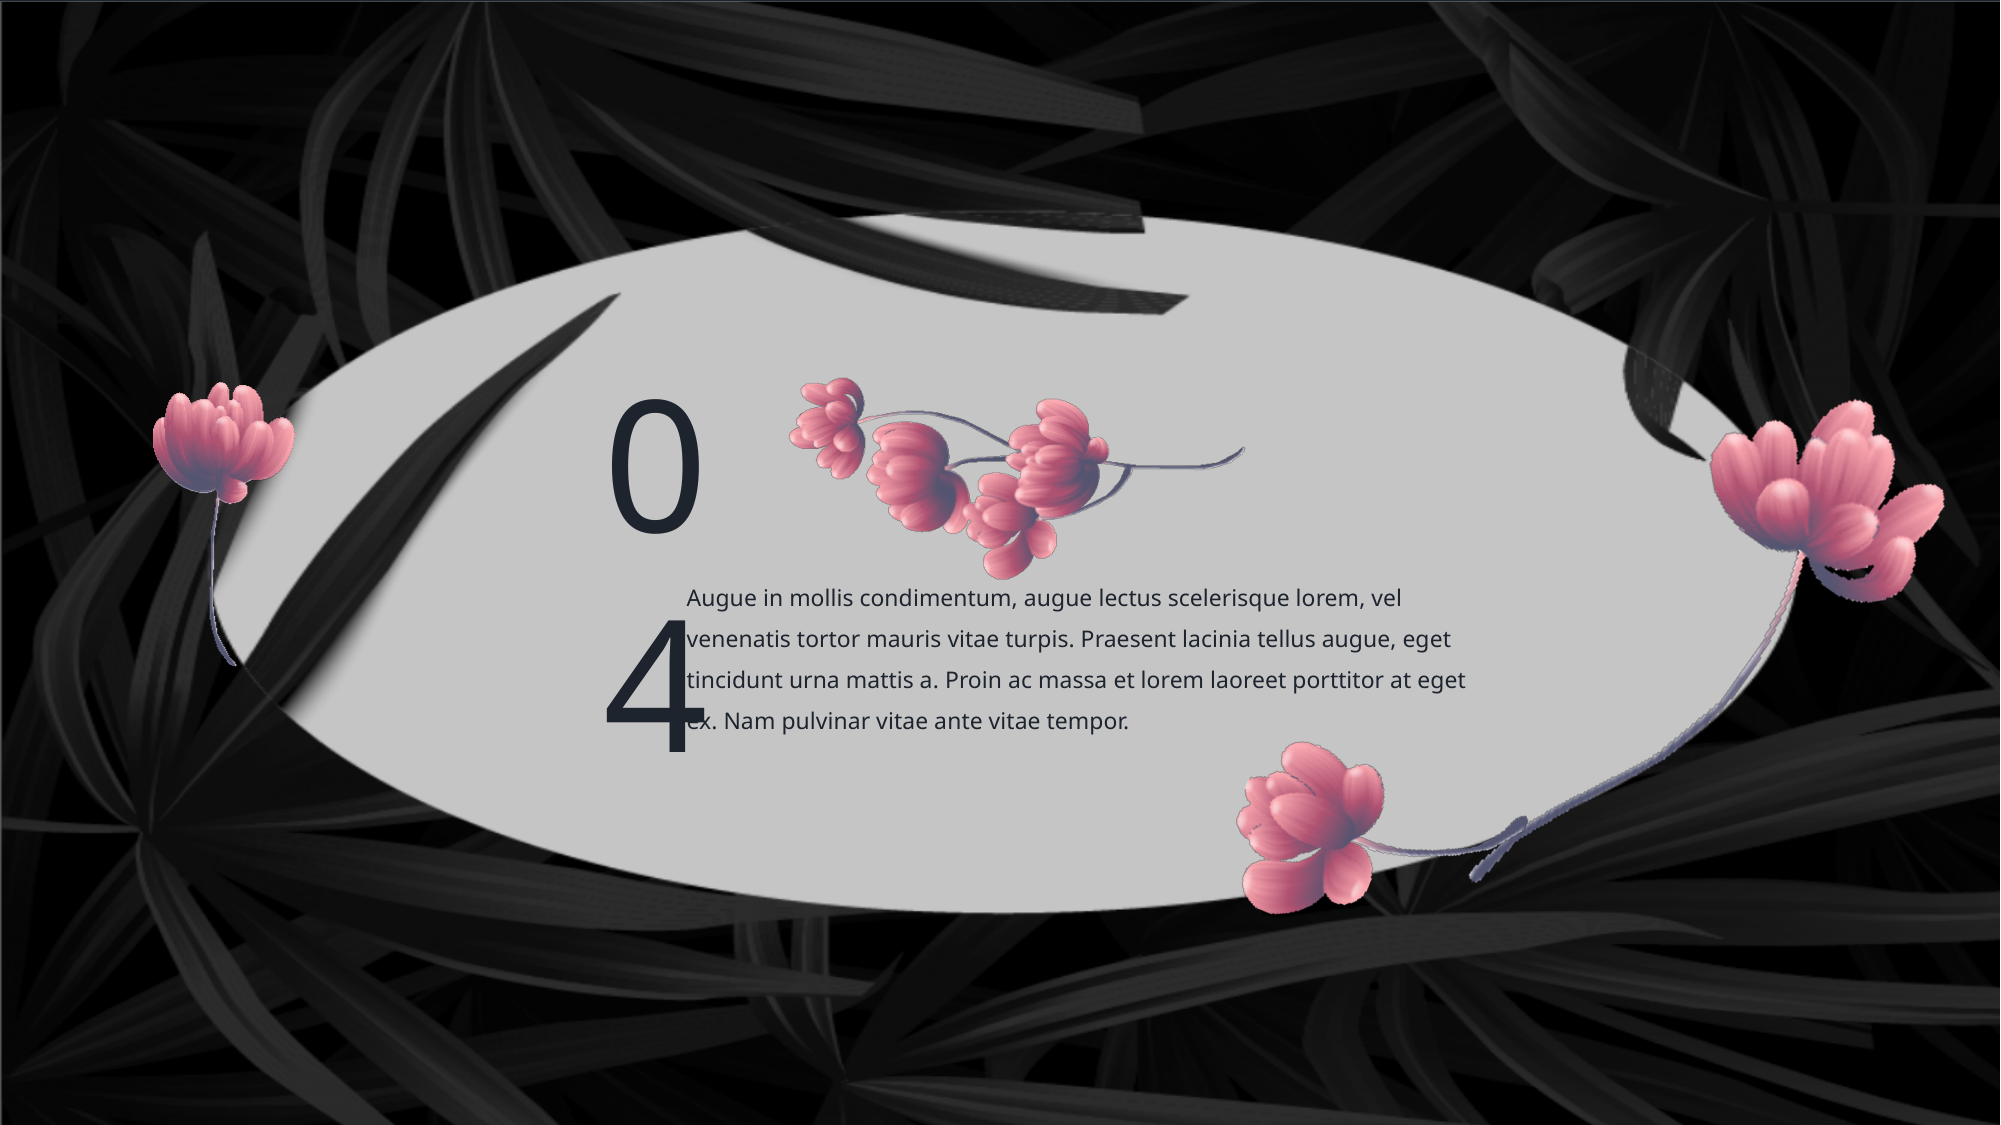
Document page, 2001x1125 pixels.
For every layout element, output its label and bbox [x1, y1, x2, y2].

picture [153, 382, 296, 668]
picture [437, 0, 1982, 1125]
